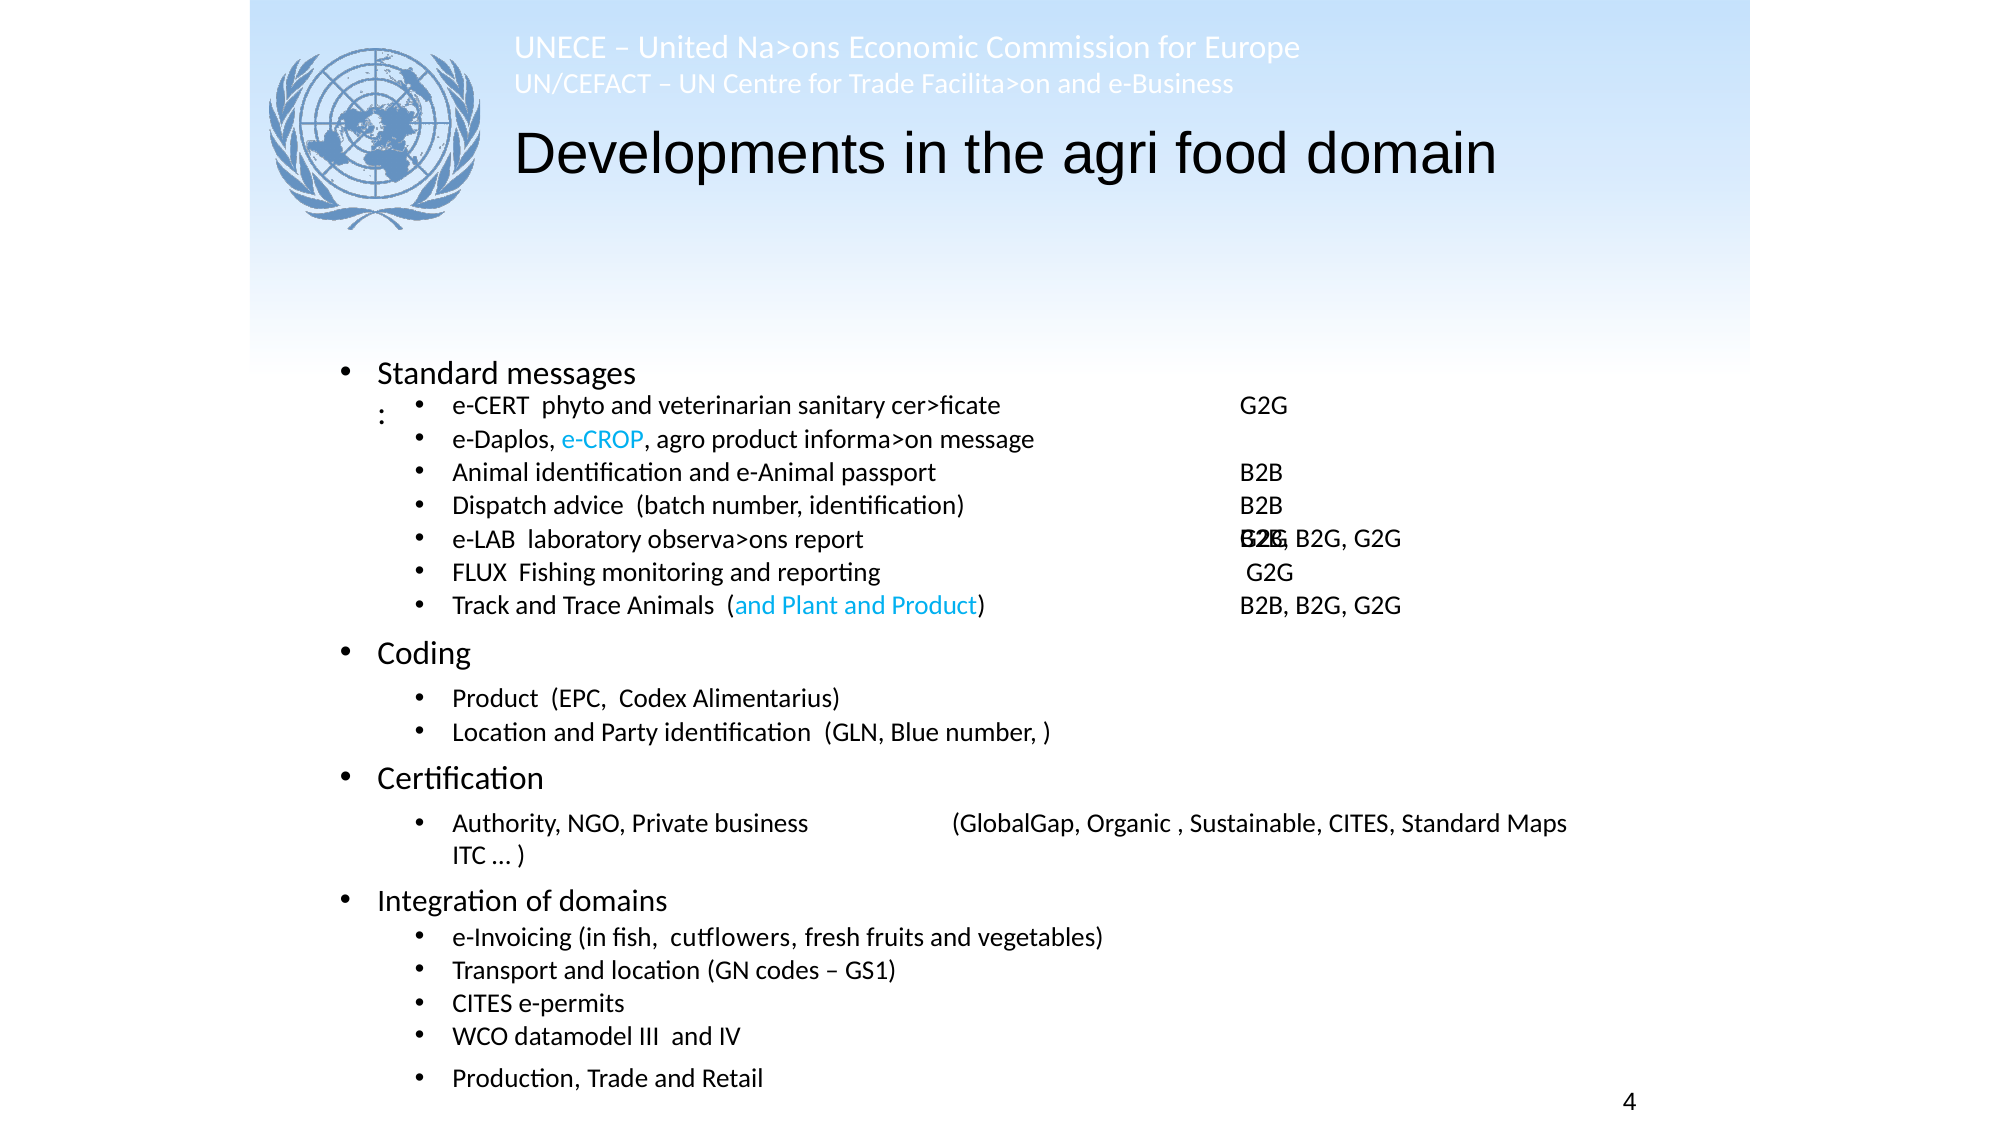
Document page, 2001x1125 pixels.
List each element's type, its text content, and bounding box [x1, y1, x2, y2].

text_box Standard messages : [337, 351, 640, 431]
text_box UNECE – United Na>ons Economic Commission for Europe UN/CEFACT – UN Centre for Trade Facilita>on and e-Business [512, 24, 1308, 100]
text_box [249, 0, 1750, 376]
slide_number 4 [1604, 775, 1637, 1125]
list Coding Product (EPC, Codex Alimentarius) Location and Party identiﬁcation (GLN, Blue number, ) Certiﬁcation Authority, NGO, Private business (GlobalGap, Organic , Sustainable, CITES, Standard Maps ITC … ) Integration of domains e-Invoicing (in ﬁsh, cutflowers, fresh fruits and vegetables) Transport and location (GN codes – GS1) CITES e-permits WCO datamodel III and IV Production, Trade and Retail [337, 631, 1604, 1125]
text_box B2B B2B, B2G, G2G G2G B2B, B2G, G2G [1237, 487, 1405, 620]
text_box e-CERT phyto and veterinarian sanitary cer>ﬁcate e-Daplos, e-CROP, agro product informa>on message Animal identiﬁcation and e-Animal passport [412, 387, 1041, 487]
text_box Dispatch advice (batch number, identiﬁcation) e-LAB laboratory observa>ons report FLUX Fishing monitoring and reporting Track and Trace Animals (and Plant and Product) [412, 487, 995, 621]
text_box Developments in the agri food domain [512, 114, 1499, 185]
text_box G2G B2B G2G [1237, 386, 1290, 487]
text_box [269, 48, 481, 230]
